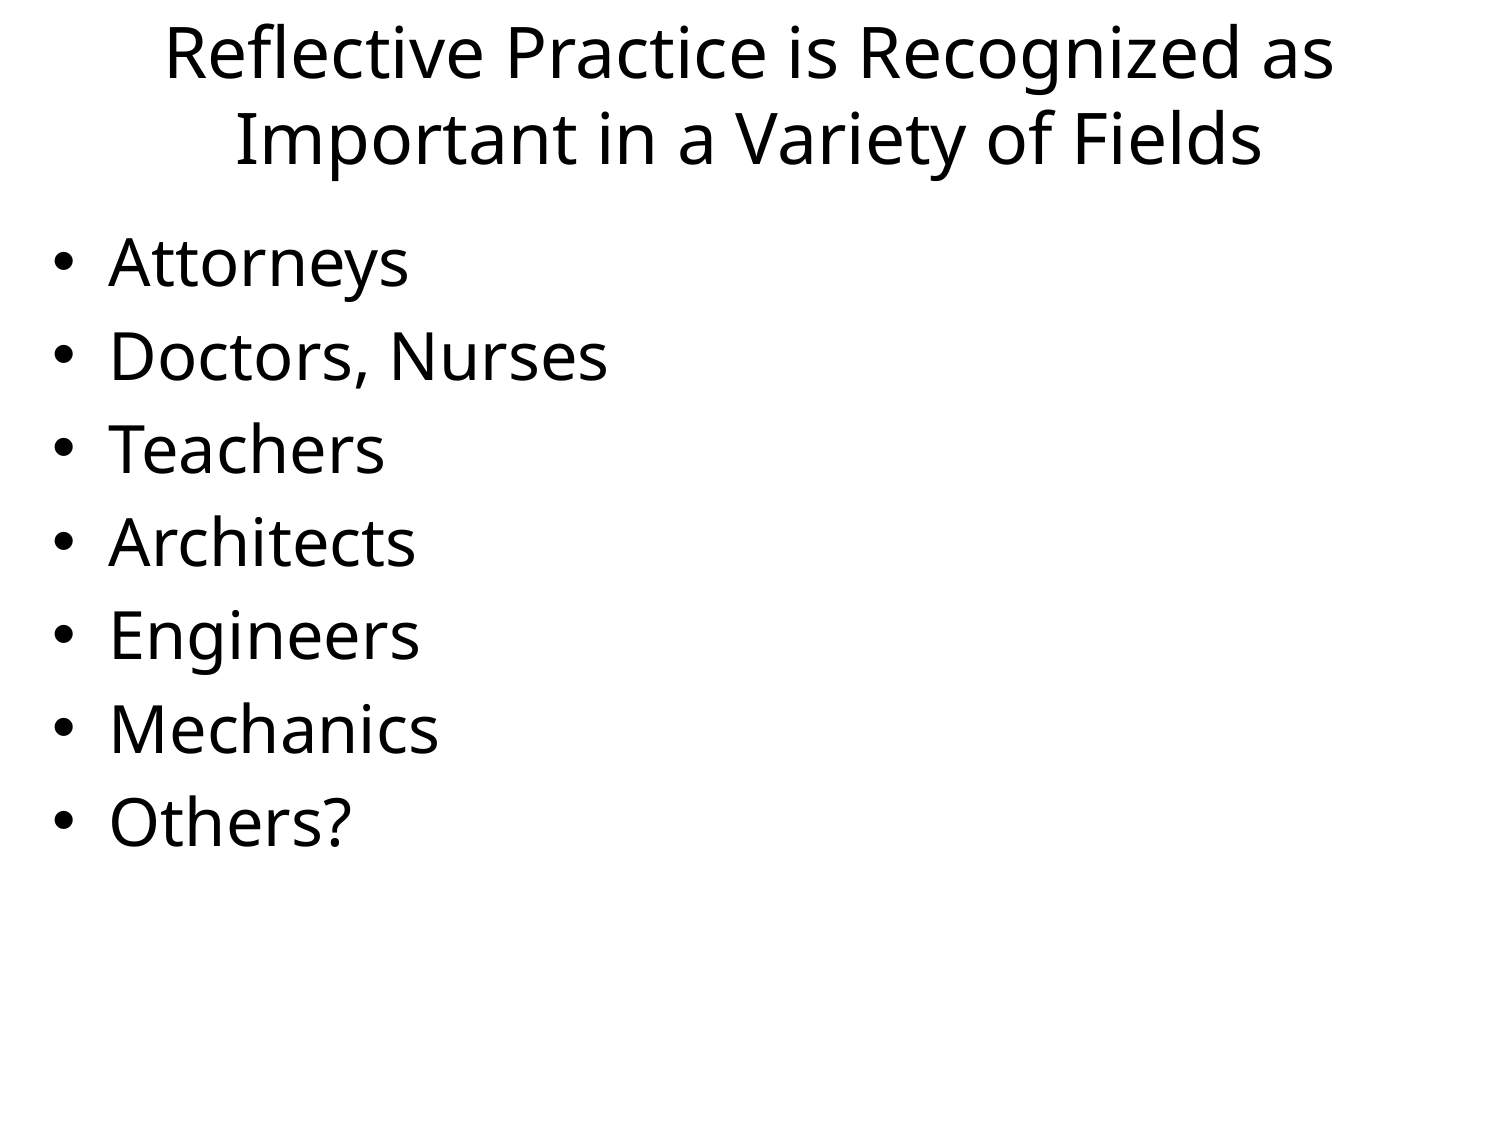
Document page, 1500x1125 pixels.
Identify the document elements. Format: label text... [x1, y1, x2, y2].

title Reflective Practice is Recognized as Important in a Variety of Fields [75, 0, 1425, 188]
list Attorneys Doctors, Nurses Teachers Architects Engineers Mechanics Others? [37, 212, 1463, 955]
